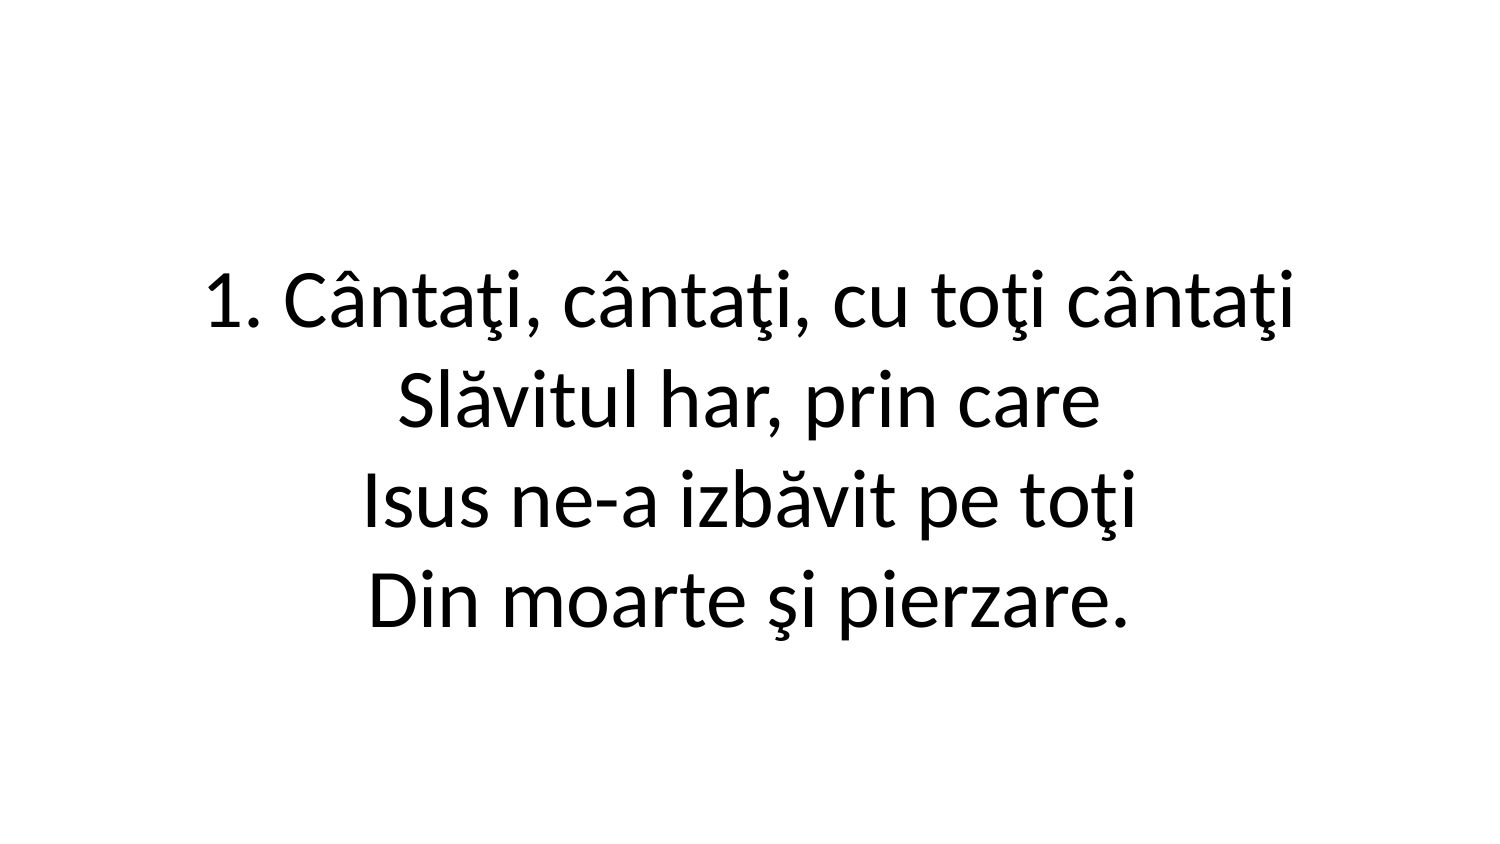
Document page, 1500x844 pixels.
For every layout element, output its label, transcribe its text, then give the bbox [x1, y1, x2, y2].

text_box 1. Cântaţi, cântaţi, cu toţi cântaţi Slăvitul har, prin care Isus ne-a izbăvit pe toţi Din moarte şi pierzare. [186, 192, 1313, 652]
